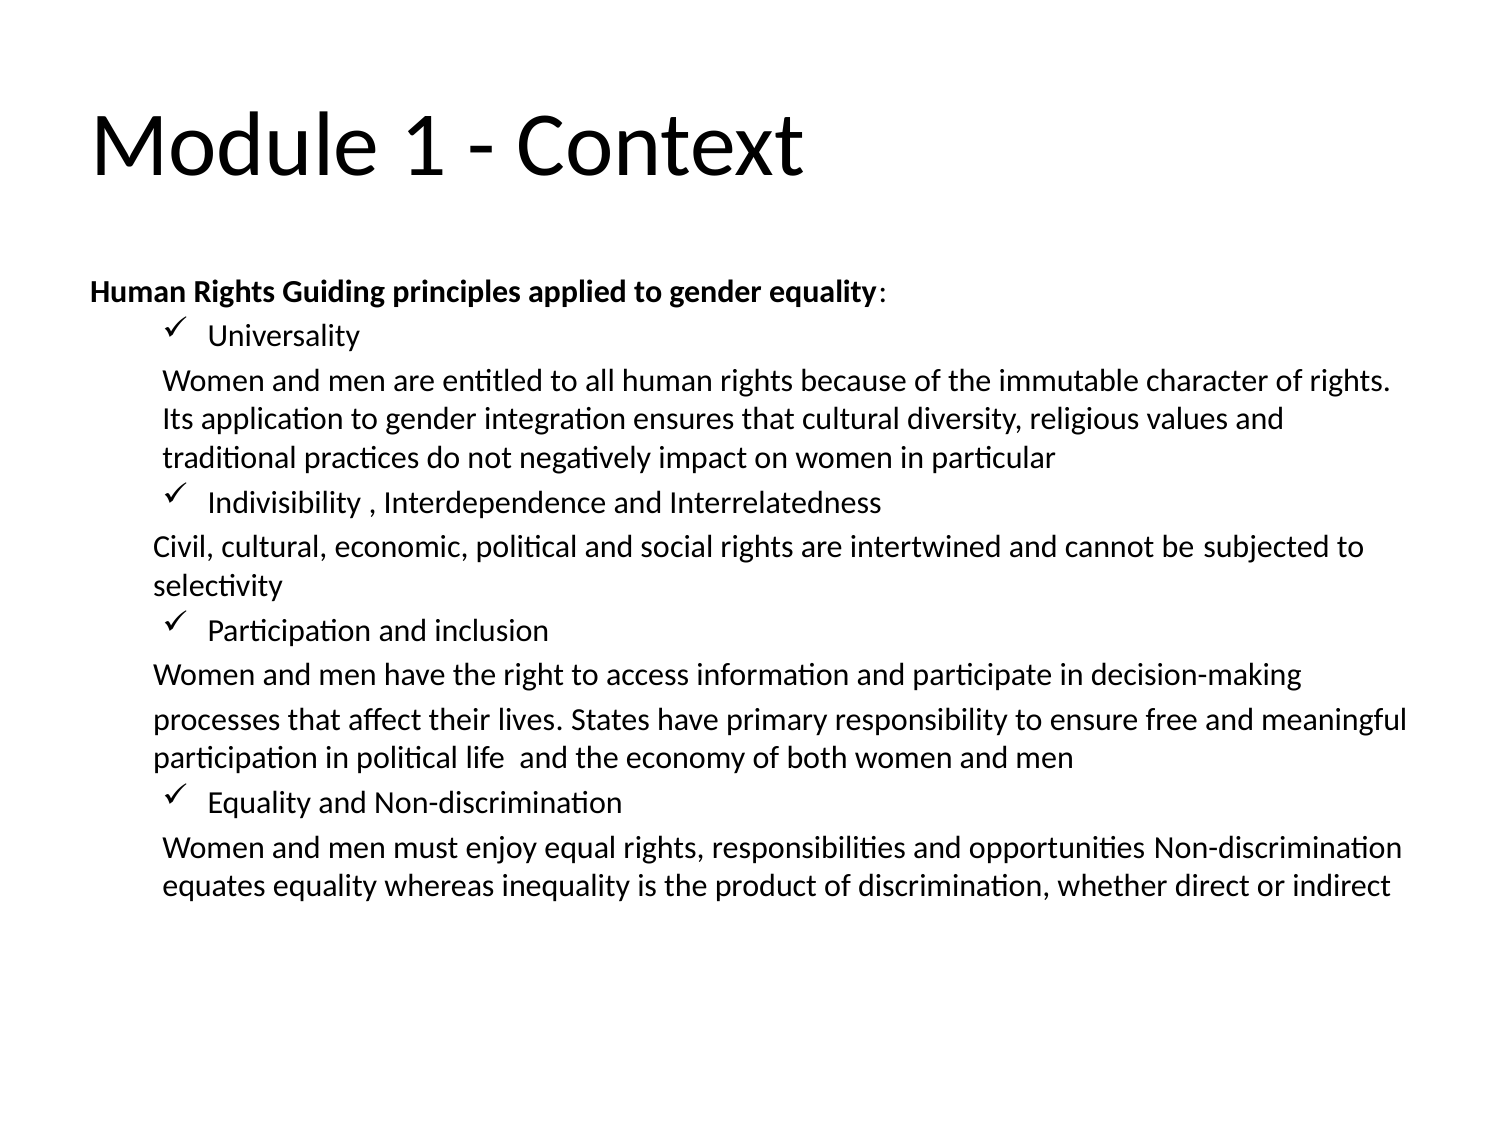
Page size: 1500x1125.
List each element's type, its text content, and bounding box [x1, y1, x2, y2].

list Human Rights Guiding principles applied to gender equality: Universality Women and men are entitled to all human rights because of the immutable character of rights. Its application to gender integration ensures that cultural diversity, religious values and traditional practices do not negatively impact on women in particular Indivisibility , Interdependence and Interrelatedness Civil, cultural, economic, political and social rights are intertwined and cannot be subjected to selectivity Participation and inclusion Women and men have the right to access information and participate in decision-making processes that affect their lives. States have primary responsibility to ensure free and meaningful participation in political life and the economy of both women and men Equality and Non-discrimination Women and men must enjoy equal rights, responsibilities and opportunities Non-discrimination equates equality whereas inequality is the product of discrimination, whether direct or indirect [75, 262, 1425, 1005]
title Module 1 - Context [75, 45, 1425, 233]
